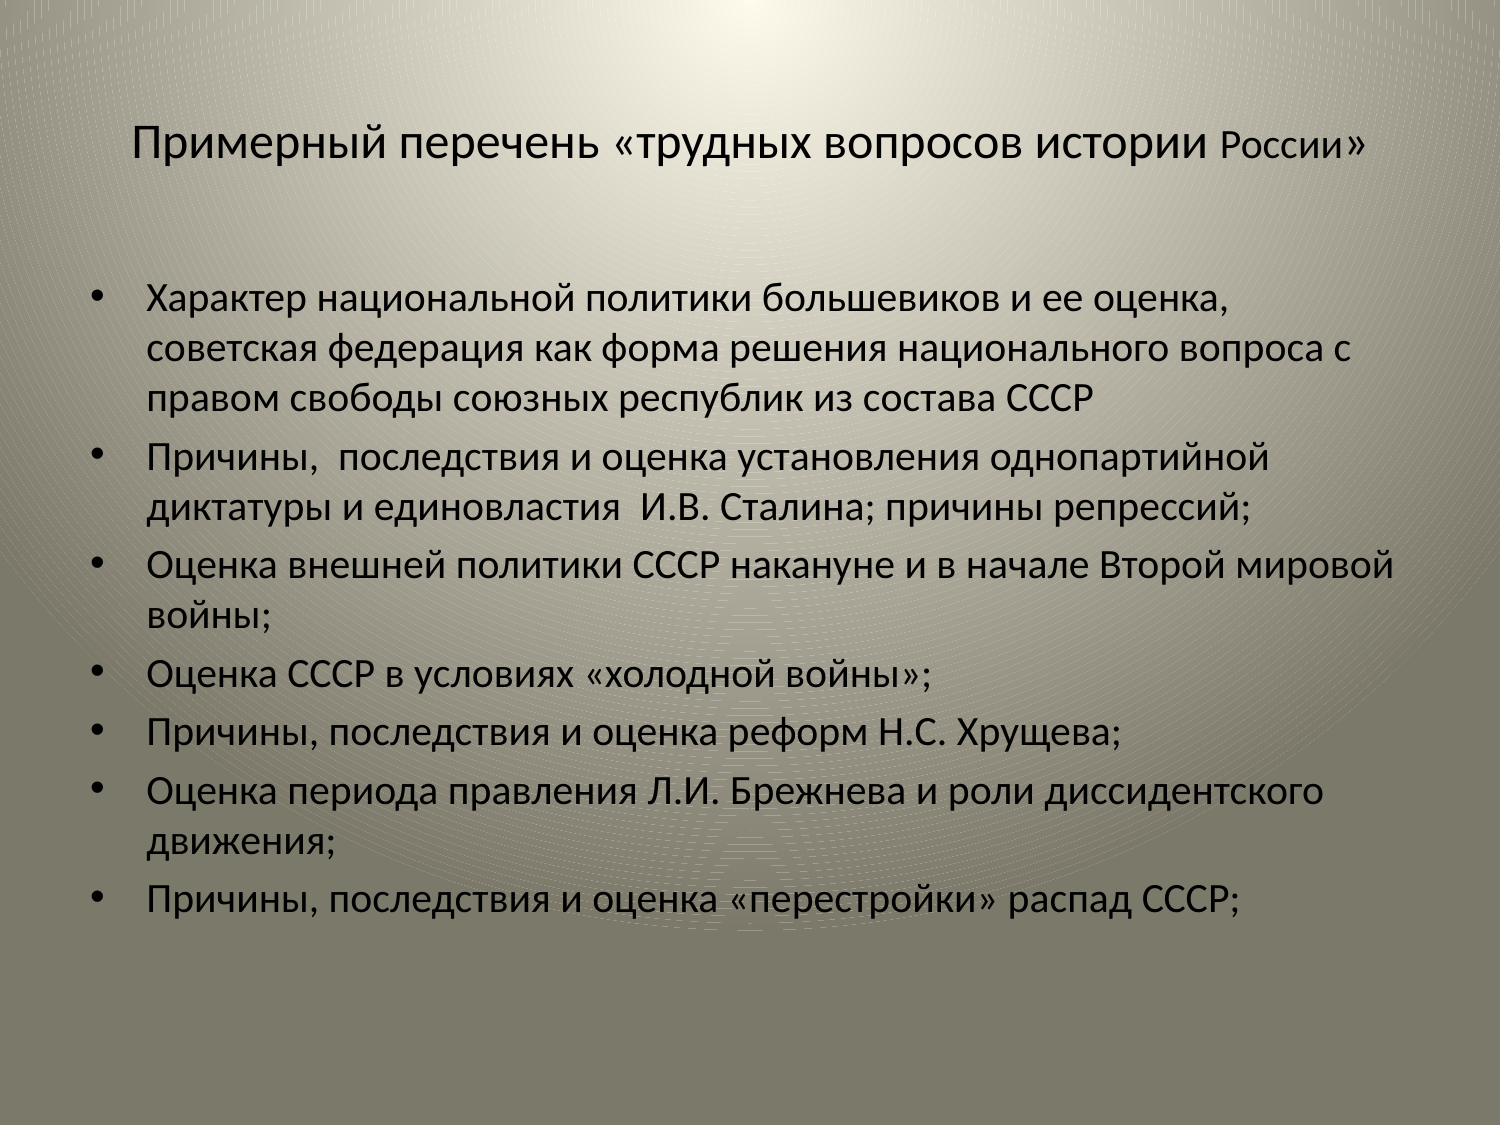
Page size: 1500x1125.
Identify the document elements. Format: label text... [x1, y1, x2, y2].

list Характер национальной политики большевиков и ее оценка, советская федерация как форма решения национального вопроса с правом свободы союзных республик из состава СССР Причины, последствия и оценка установления однопартийной диктатуры и единовластия И.В. Сталина; причины репрессий; Оценка внешней политики СССР накануне и в начале Второй мировой войны; Оценка СССР в условиях «холодной войны»; Причины, последствия и оценка реформ Н.С. Хрущева; Оценка периода правления Л.И. Брежнева и роли диссидентского движения; Причины, последствия и оценка «перестройки» распад СССР; [75, 262, 1425, 1005]
title Примерный перечень «трудных вопросов истории России» [75, 45, 1425, 233]
